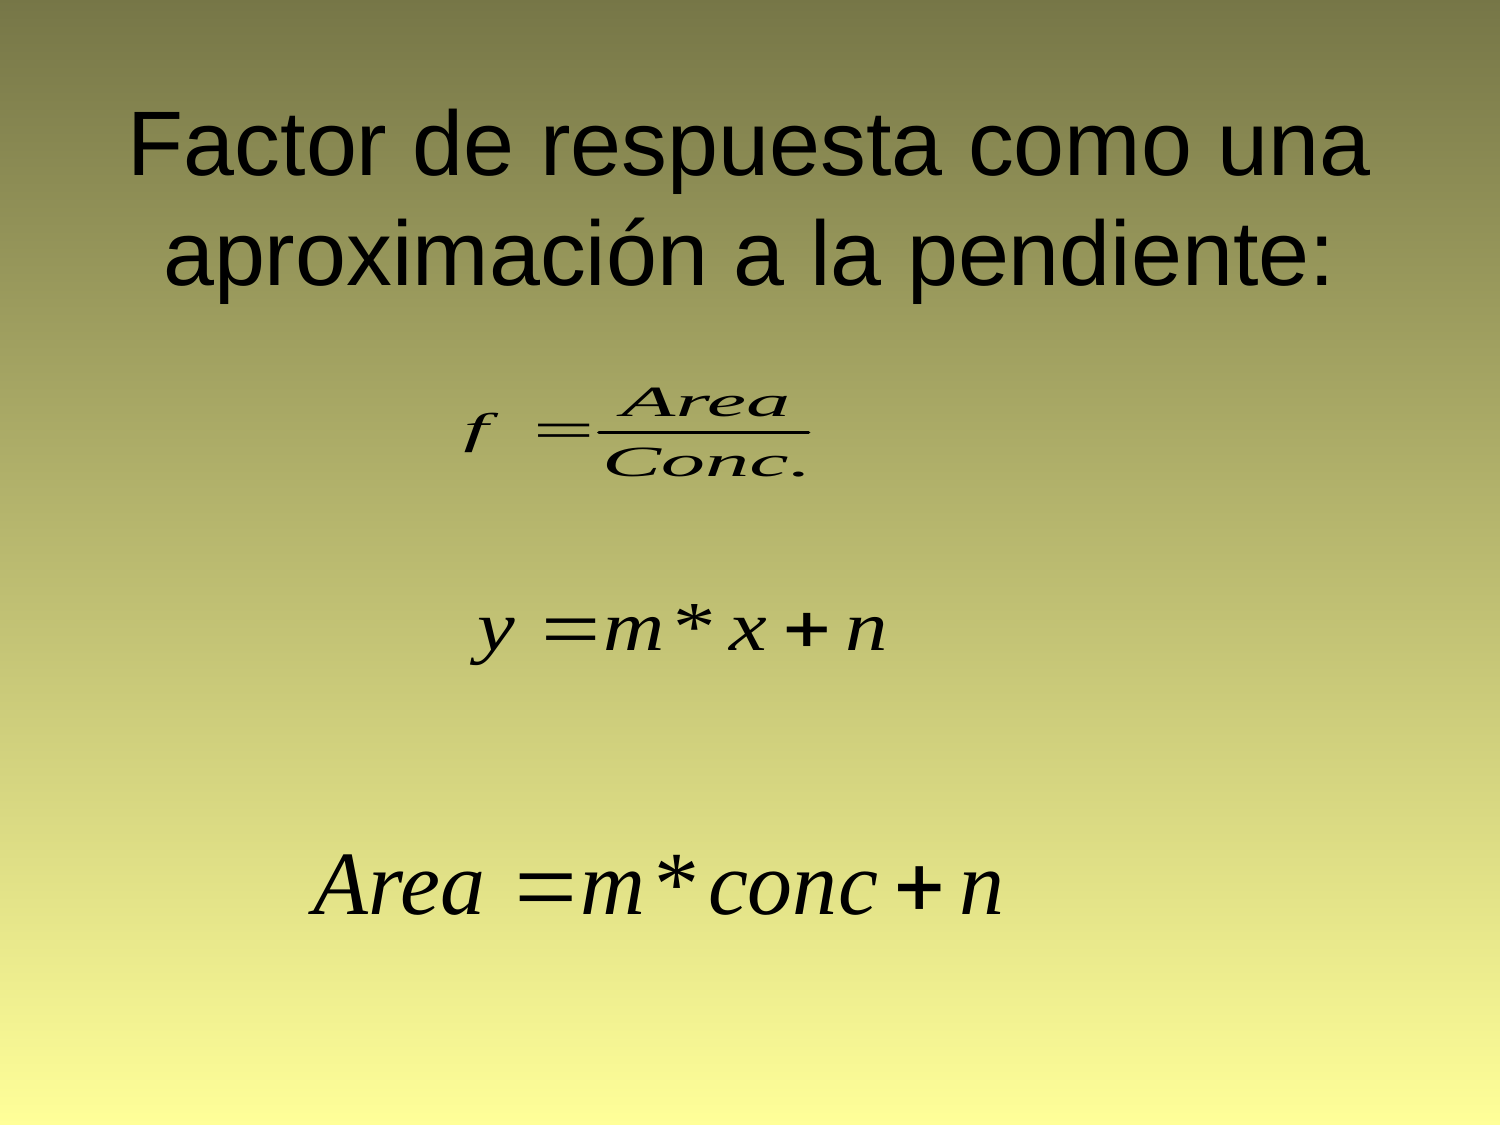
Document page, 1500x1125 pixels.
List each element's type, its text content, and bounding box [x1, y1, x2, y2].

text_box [433, 374, 825, 487]
title Factor de respuesta como una aproximación a la pendiente: [112, 99, 1388, 288]
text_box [292, 831, 1020, 938]
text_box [456, 585, 903, 680]
